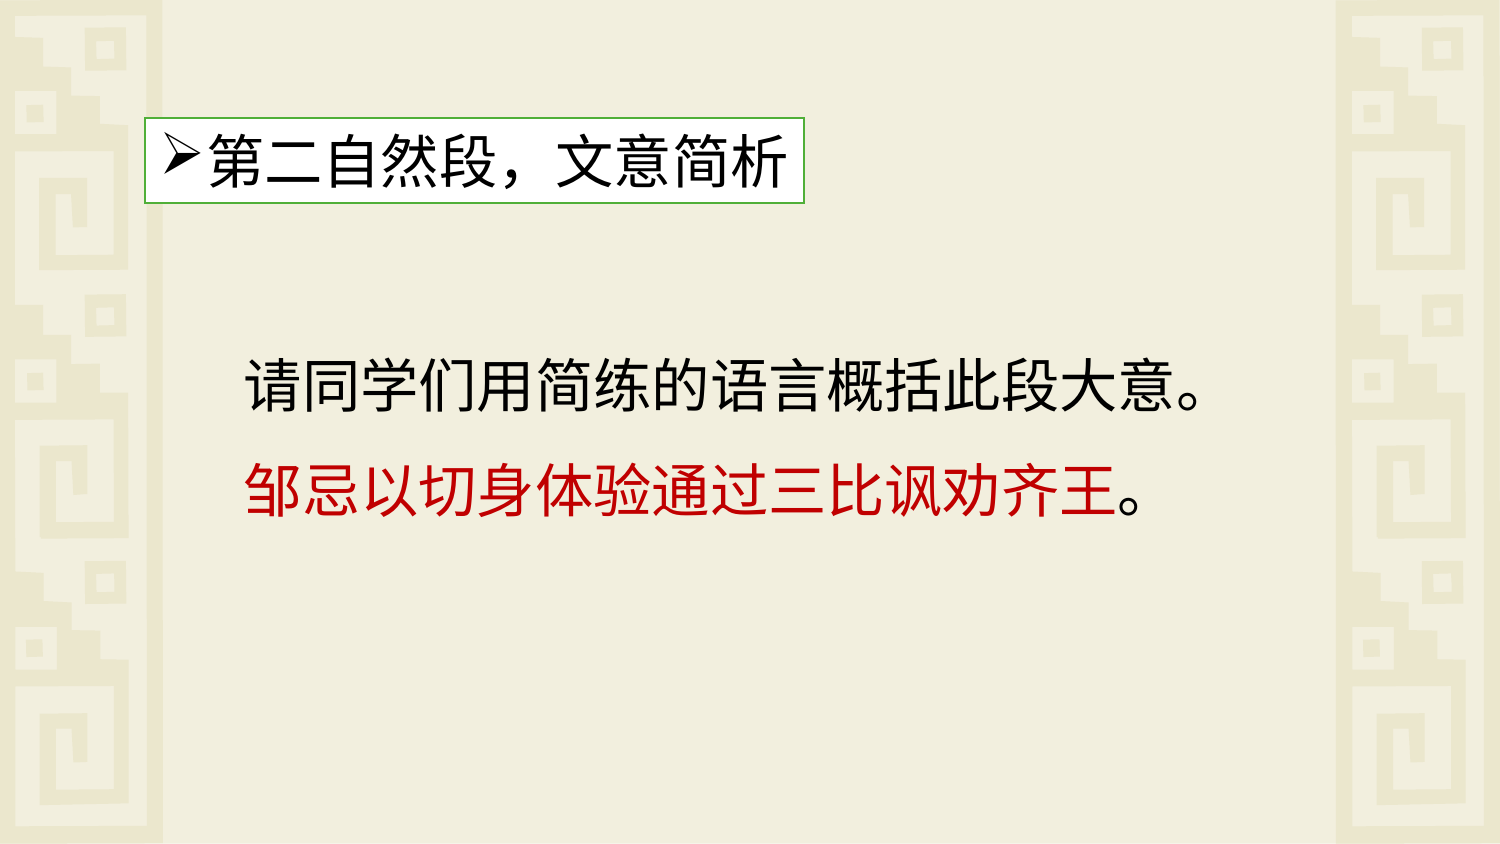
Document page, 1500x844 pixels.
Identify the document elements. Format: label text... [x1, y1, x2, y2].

text_box 请同学们用简练的语言概括此段大意。 邹忌以切身体验通过三比讽劝齐王。 [179, 306, 1321, 532]
text_box 第二自然段，文意简析 [144, 117, 805, 204]
